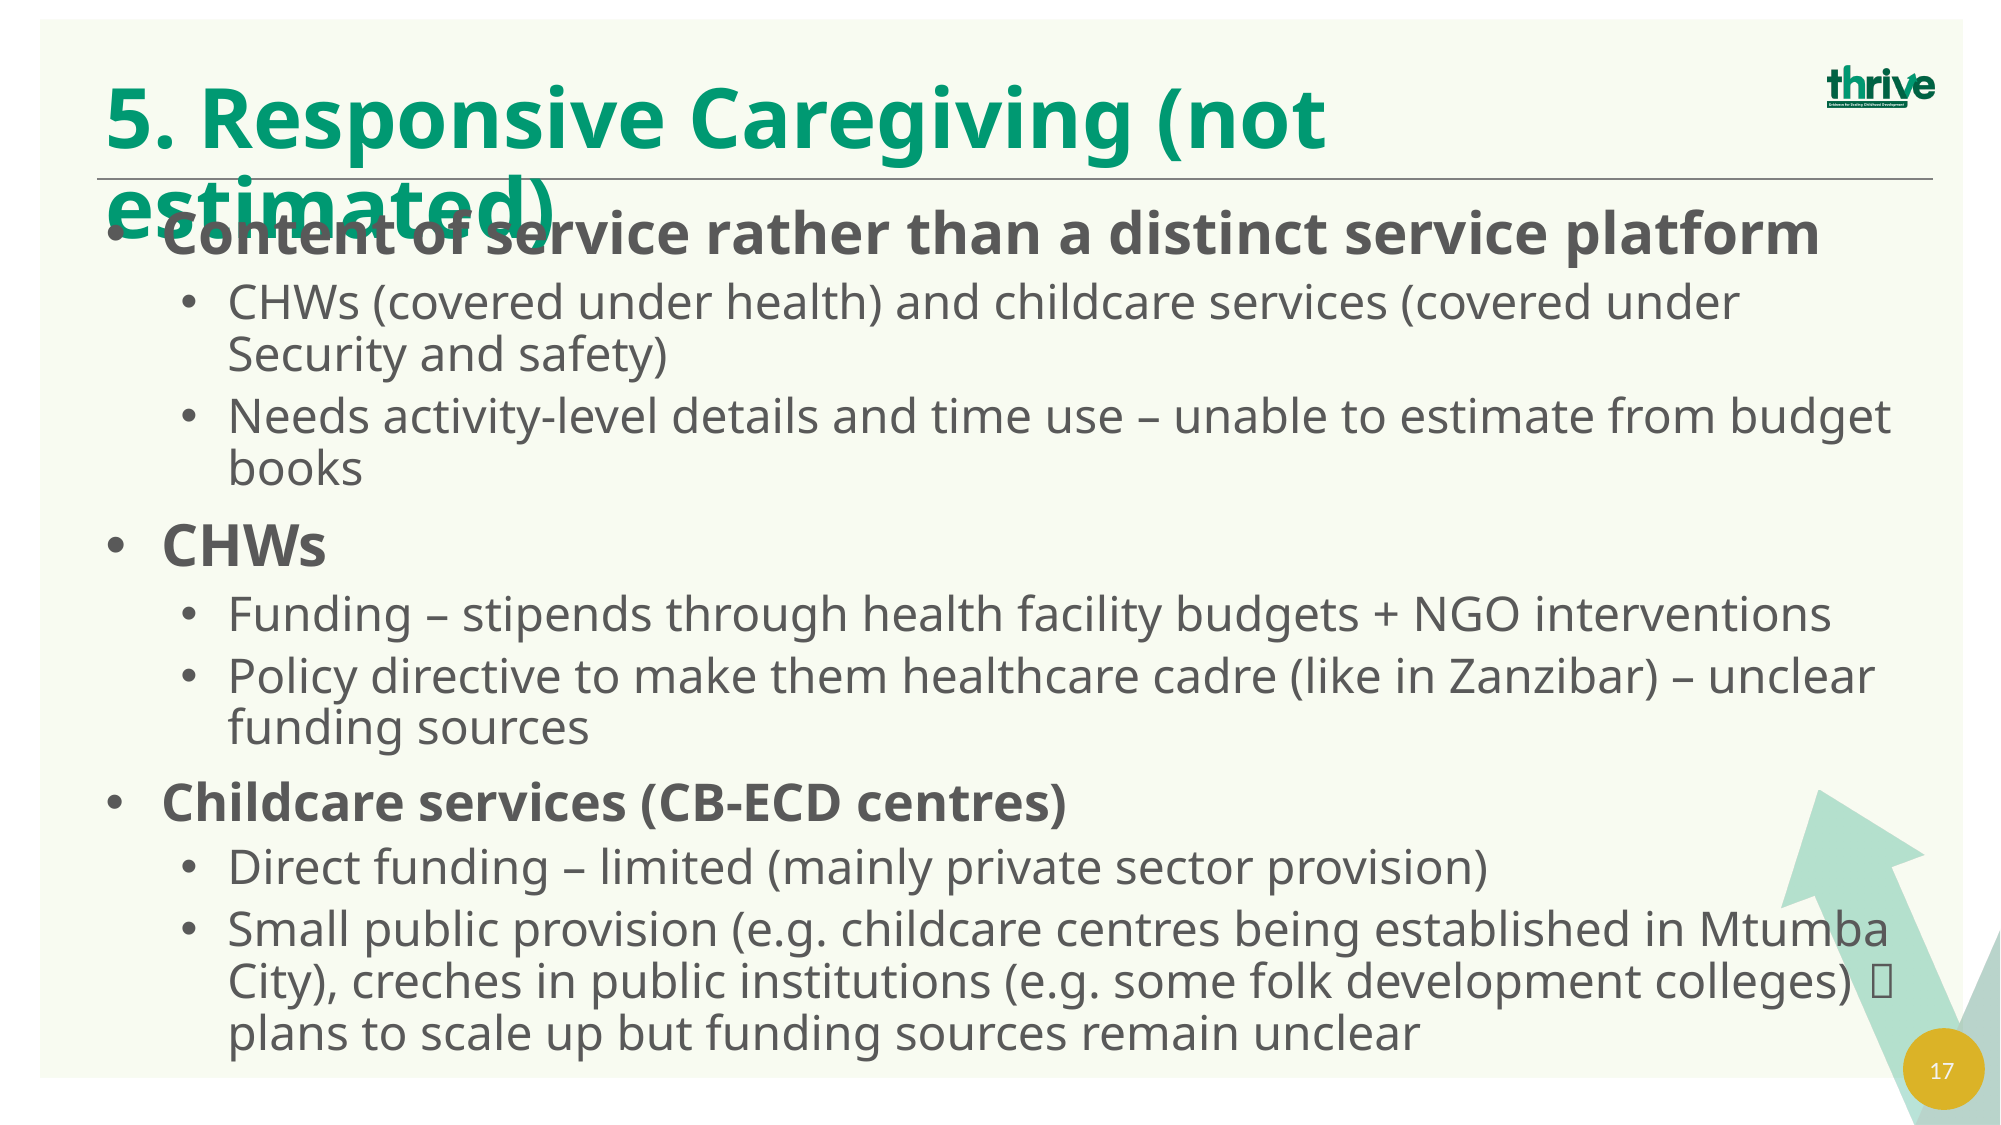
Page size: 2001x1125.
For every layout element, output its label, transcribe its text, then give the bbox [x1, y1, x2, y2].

picture [40, 19, 2001, 1125]
list Content of service rather than a distinct service platform CHWs (covered under health) and childcare services (covered under Security and safety) Needs activity-level details and time use – unable to estimate from budget books CHWs Funding – stipends through health facility budgets + NGO interventions Policy directive to make them healthcare cadre (like in Zanzibar) – unclear funding sources Childcare services (CB-ECD centres) Direct funding – limited (mainly private sector provision) Small public provision (e.g. childcare centres being established in Mtumba City), creches in public institutions (e.g. some folk development colleges)  plans to scale up but funding sources remain unclear [90, 197, 1949, 1125]
list 5. Responsive Caregiving (not estimated) [90, 68, 1634, 179]
